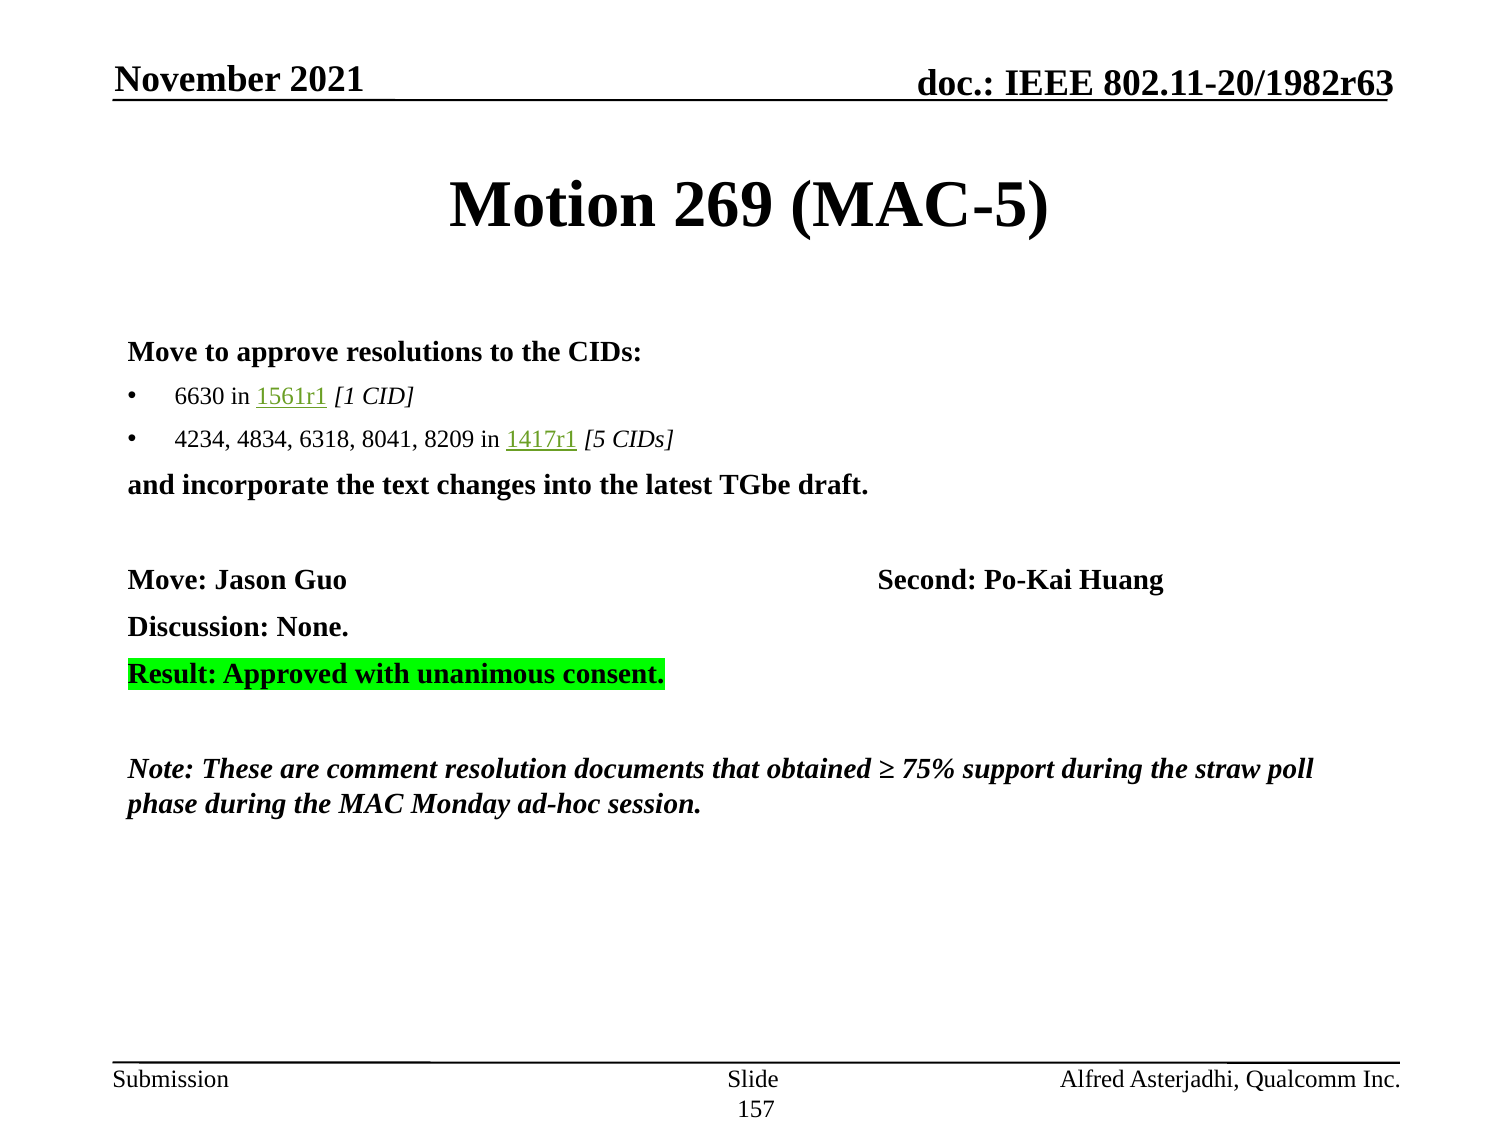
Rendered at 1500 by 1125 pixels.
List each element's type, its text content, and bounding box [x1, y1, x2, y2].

footer Alfred Asterjadhi, Qualcomm Inc. [878, 1061, 1402, 1093]
title Motion 269 (MAC-5) [112, 112, 1388, 288]
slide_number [114, 54, 423, 100]
list Move to approve resolutions to the CIDs: 6630 in 1561r1 [1 CID] 4234, 4834, 6318, 8041, 8209 in 1417r1 [5 CIDs] and incorporate the text changes into the latest TGbe draft. Move: Jason Guo Second: Po-Kai Huang Discussion: None. Result: Approved with unanimous consent. Note: These are comment resolution documents that obtained ≥ 75% support during the straw poll phase during the MAC Monday ad-hoc session. [112, 324, 1388, 1063]
slide_number Slide 157 [712, 1061, 800, 1123]
